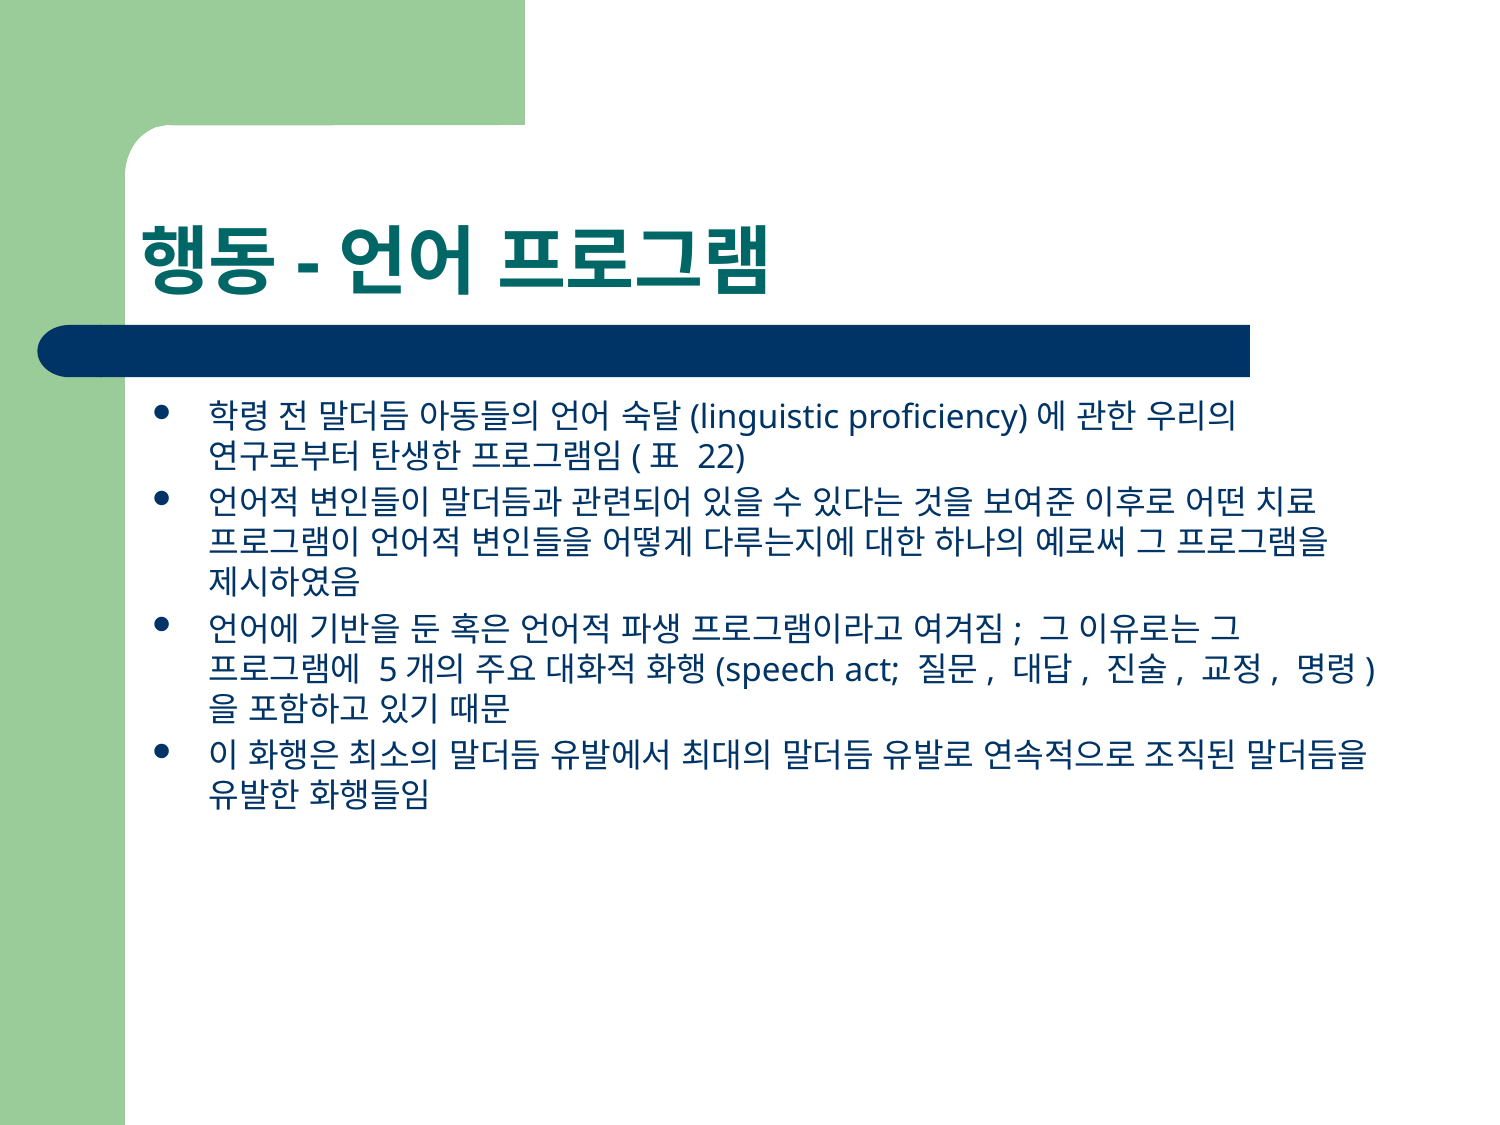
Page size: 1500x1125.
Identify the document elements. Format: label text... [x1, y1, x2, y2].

title 행동-언어 프로그램 [124, 124, 1426, 313]
list 학령 전 말더듬 아동들의 언어 숙달(linguistic proficiency)에 관한 우리의 연구로부터 탄생한 프로그램임(표 22) 언어적 변인들이 말더듬과 관련되어 있을 수 있다는 것을 보여준 이후로 어떤 치료 프로그램이 언어적 변인들을 어떻게 다루는지에 대한 하나의 예로써 그 프로그램을 제시하였음 언어에 기반을 둔 혹은 언어적 파생 프로그램이라고 여겨짐; 그 이유로는 그 프로그램에 5개의 주요 대화적 화행(speech act; 질문, 대답, 진술, 교정, 명령)을 포함하고 있기 때문 이 화행은 최소의 말더듬 유발에서 최대의 말더듬 유발로 연속적으로 조직된 말더듬을 유발한 화행들임 [137, 387, 1400, 999]
